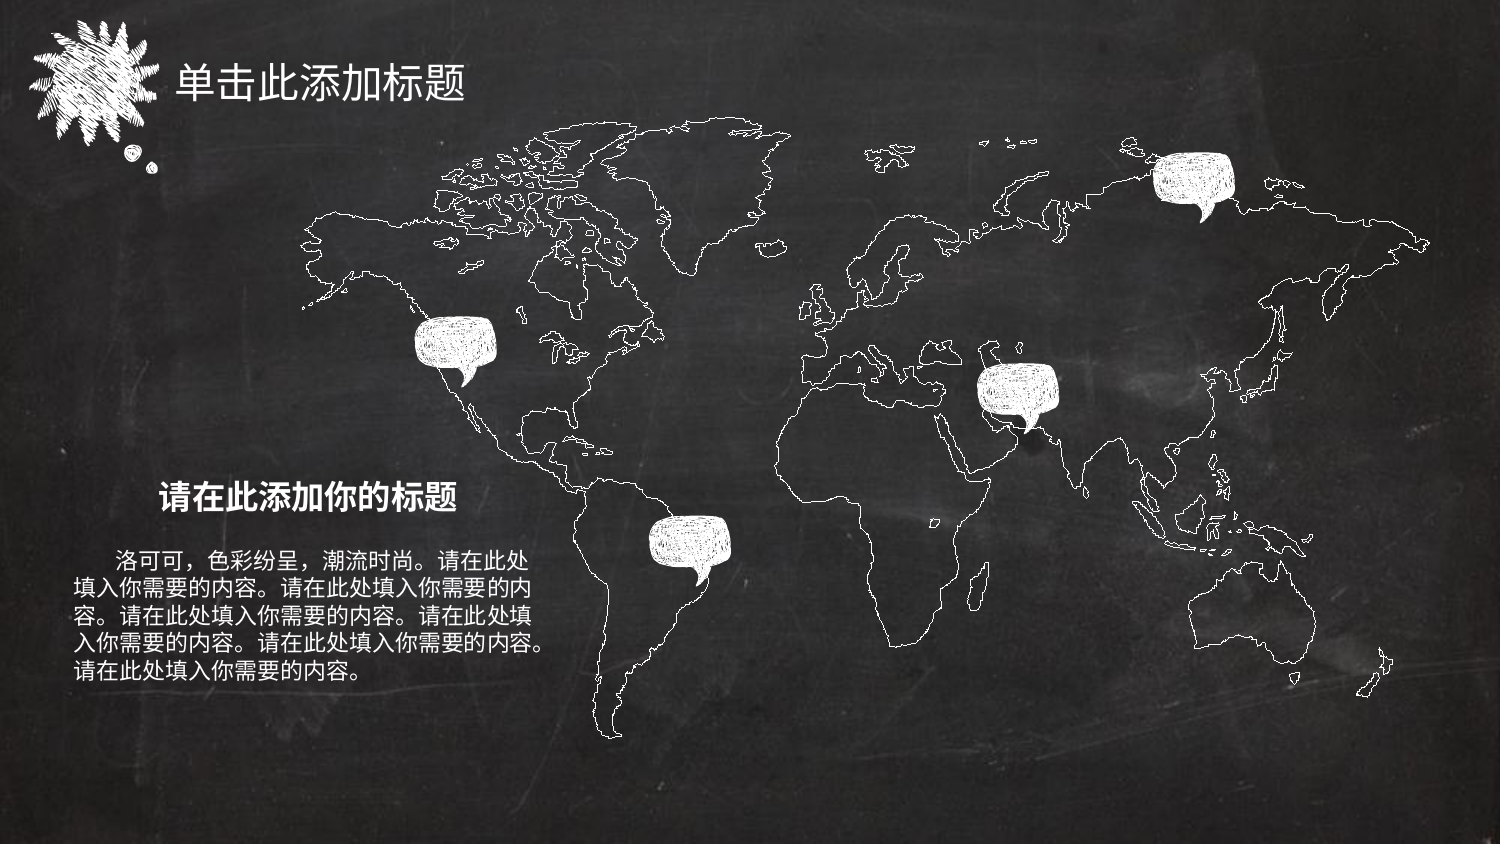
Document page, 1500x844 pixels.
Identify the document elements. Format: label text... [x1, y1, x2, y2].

text_box 请在此添加你的标题 [143, 468, 295, 524]
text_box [29, 19, 160, 174]
text_box 单击此添加标题 [163, 49, 561, 114]
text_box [300, 116, 1430, 740]
picture [0, 0, 1500, 844]
text_box 洛可可，色彩纷呈，潮流时尚。请在此处填入你需要的内容。请在此处填入你需要的内容。请在此处填入你需要的内容。请在此处填入你需要的内容。请在此处填入你需要的内容。请在此处填入你需要的内容。 [58, 538, 295, 719]
